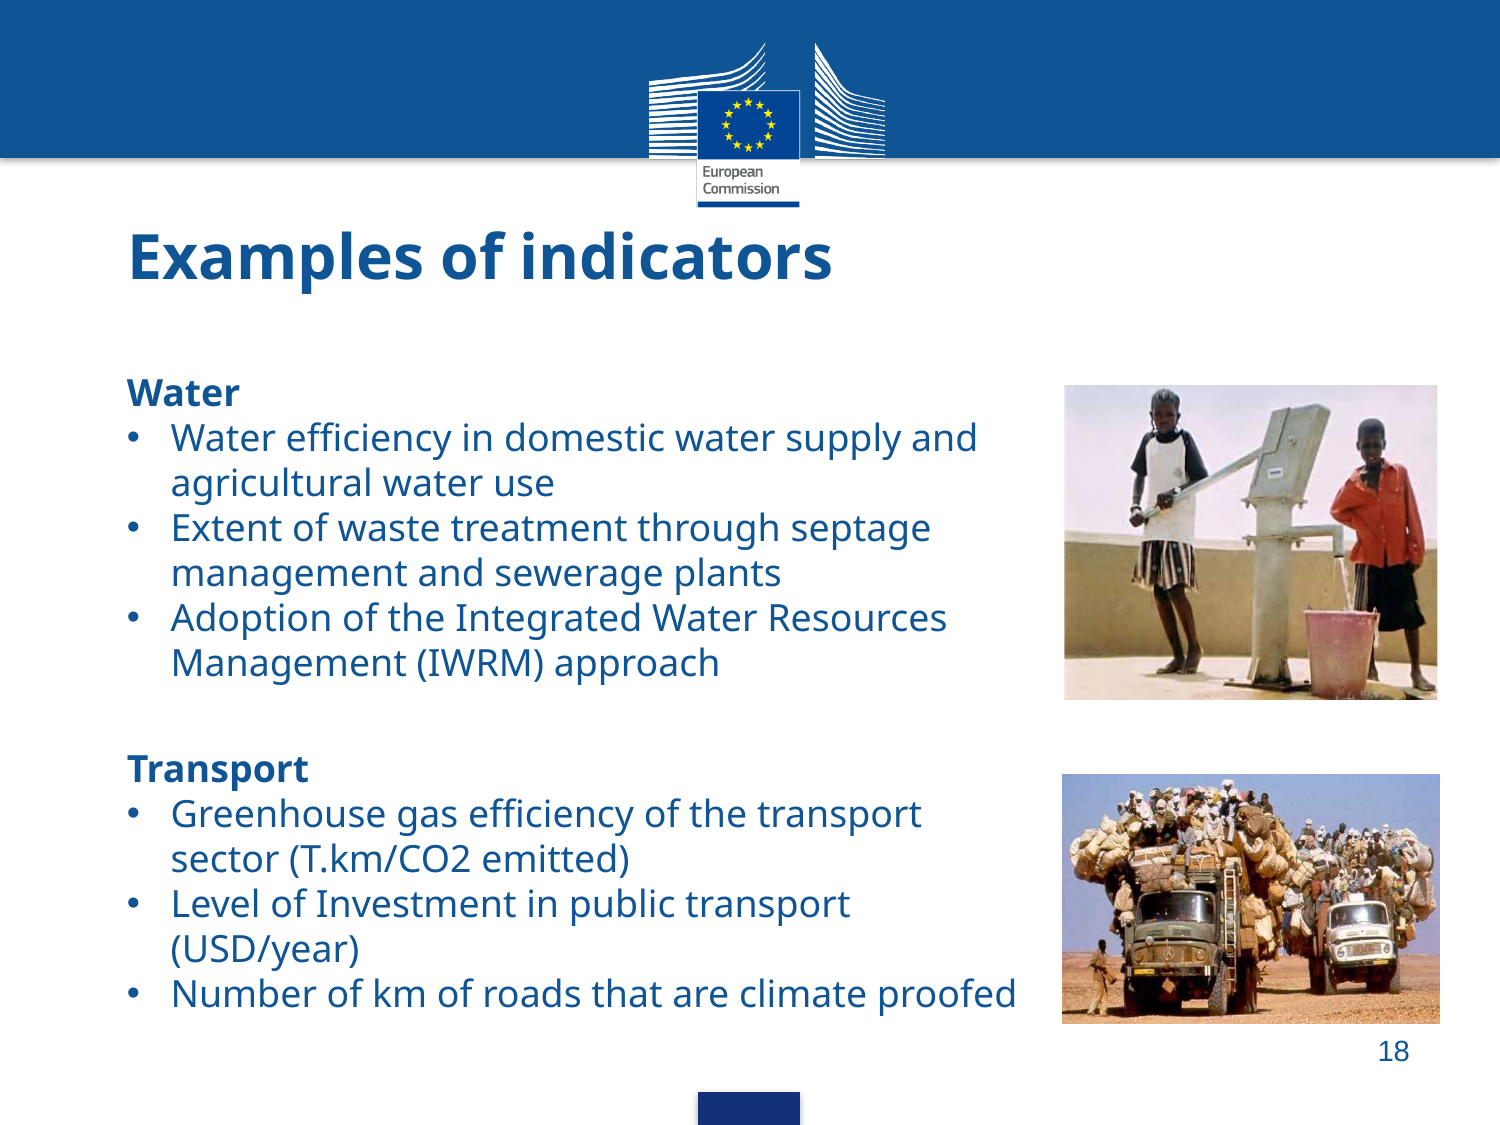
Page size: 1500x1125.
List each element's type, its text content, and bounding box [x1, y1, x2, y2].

picture [1064, 385, 1438, 701]
title Examples of indicators [112, 153, 1463, 356]
picture [649, 42, 885, 153]
picture [1062, 774, 1441, 1024]
text_box Water Water efficiency in domestic water supply and agricultural water use Extent of waste treatment through septage management and sewerage plants Adoption of the Integrated Water Resources Management (IWRM) approach [112, 361, 1046, 692]
text_box Transport Greenhouse gas efficiency of the transport sector (T.km/CO2 emitted) Level of Investment in public transport (USD/year) Number of km of roads that are climate proofed [112, 737, 1034, 1068]
slide_number 18 [1074, 1032, 1426, 1103]
